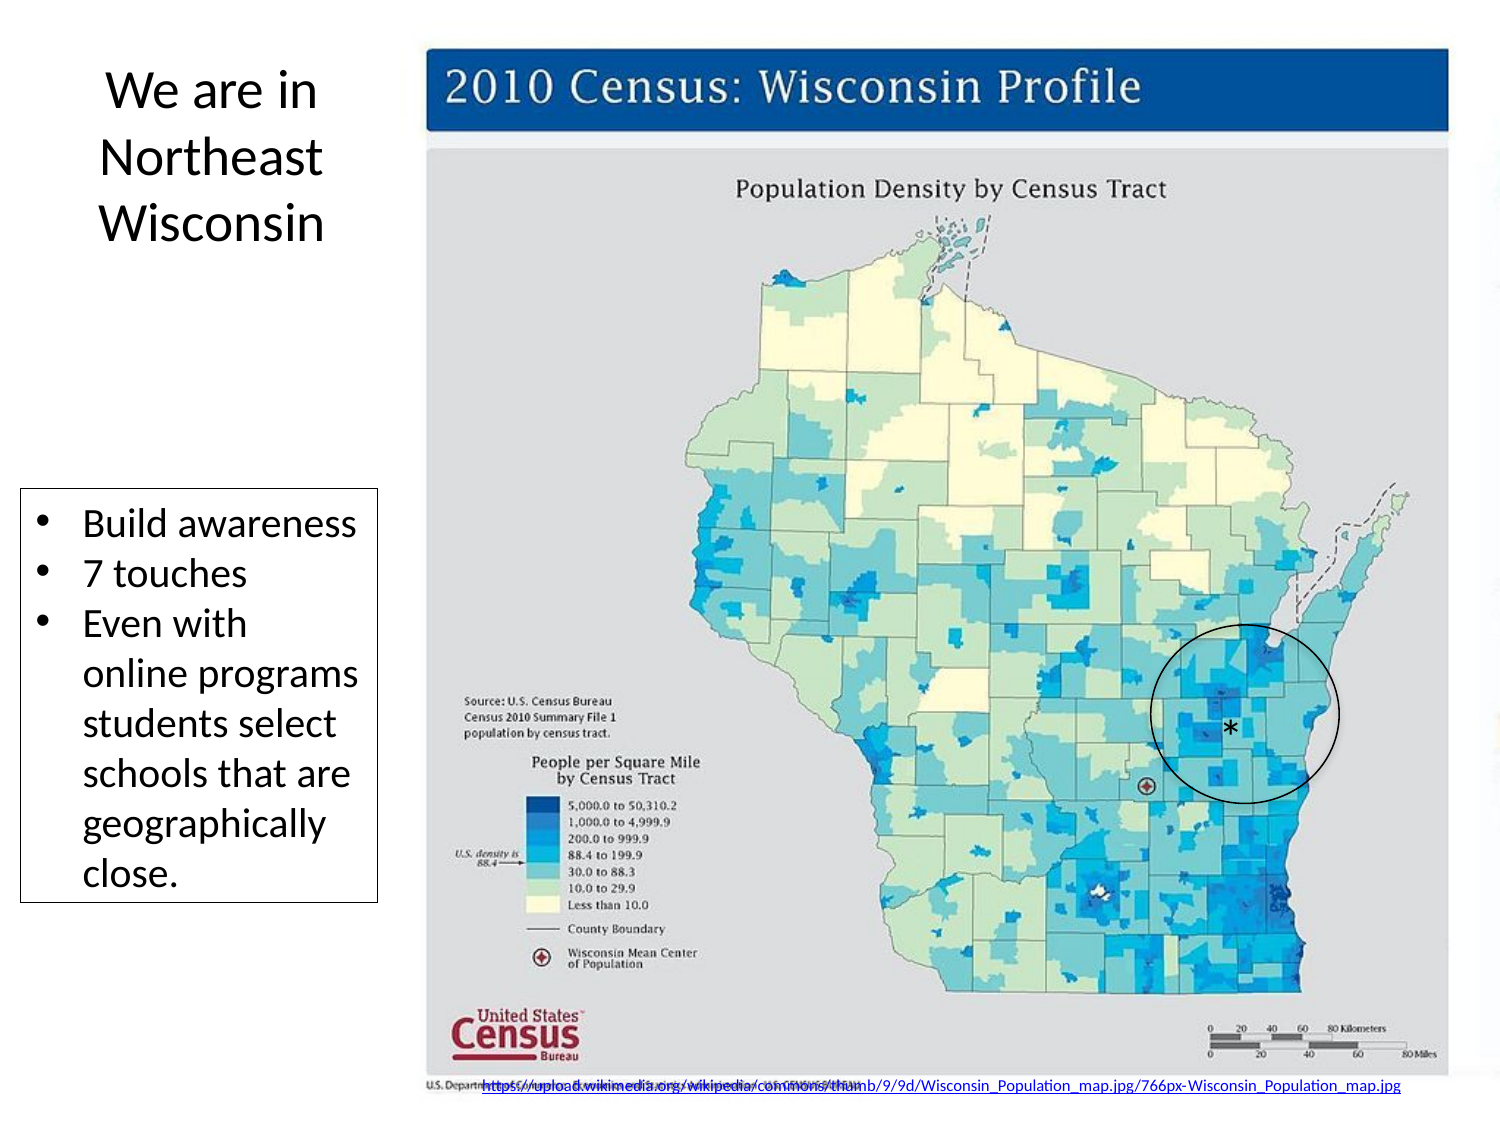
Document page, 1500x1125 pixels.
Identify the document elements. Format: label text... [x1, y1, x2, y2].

text_box Build awareness 7 touches Even with online programs students select schools that are geographically close. [20, 488, 372, 903]
title We are in Northeast Wisconsin [46, 45, 372, 328]
picture [377, 0, 1500, 1125]
